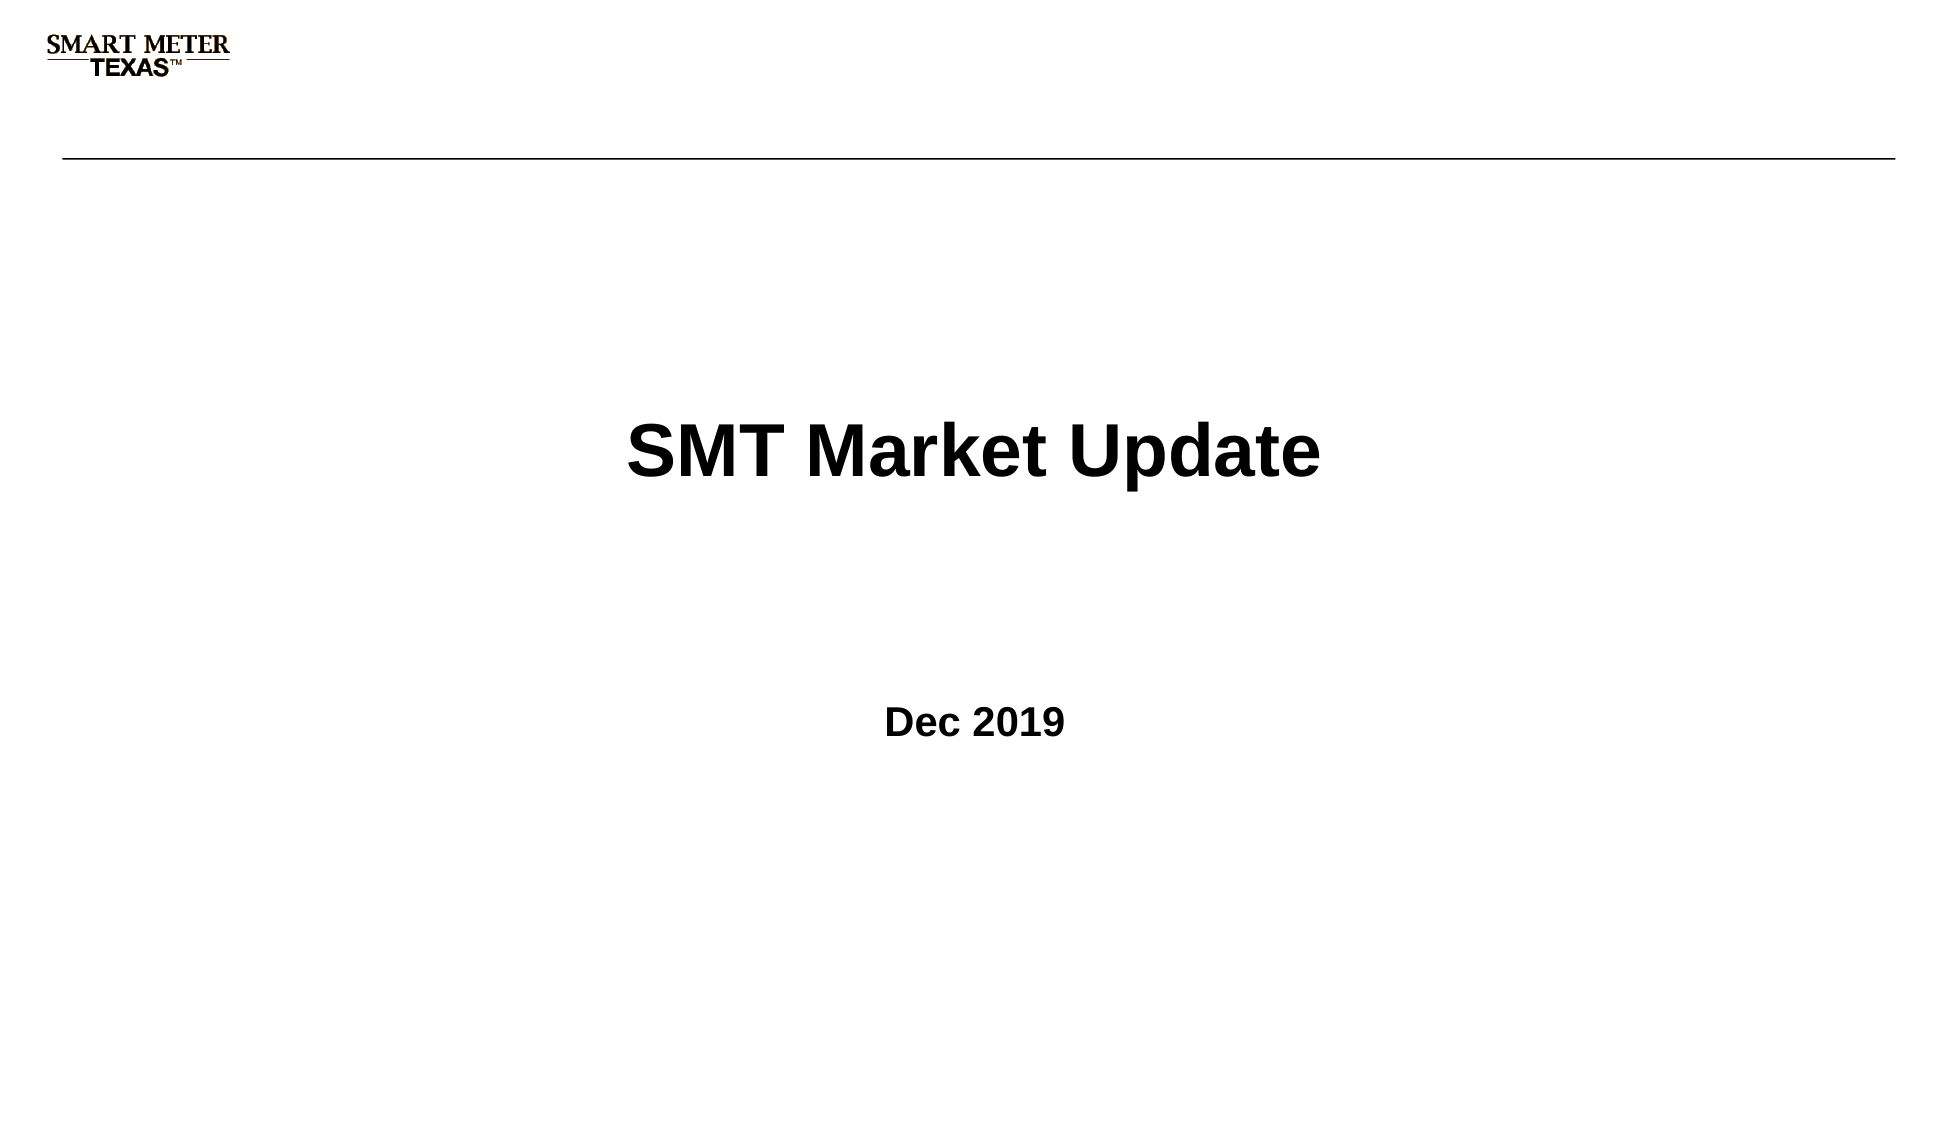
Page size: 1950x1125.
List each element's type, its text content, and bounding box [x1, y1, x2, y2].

picture [33, 24, 238, 84]
subtitle Dec 2019 [292, 687, 1658, 976]
title SMT Market Update [146, 349, 1804, 591]
